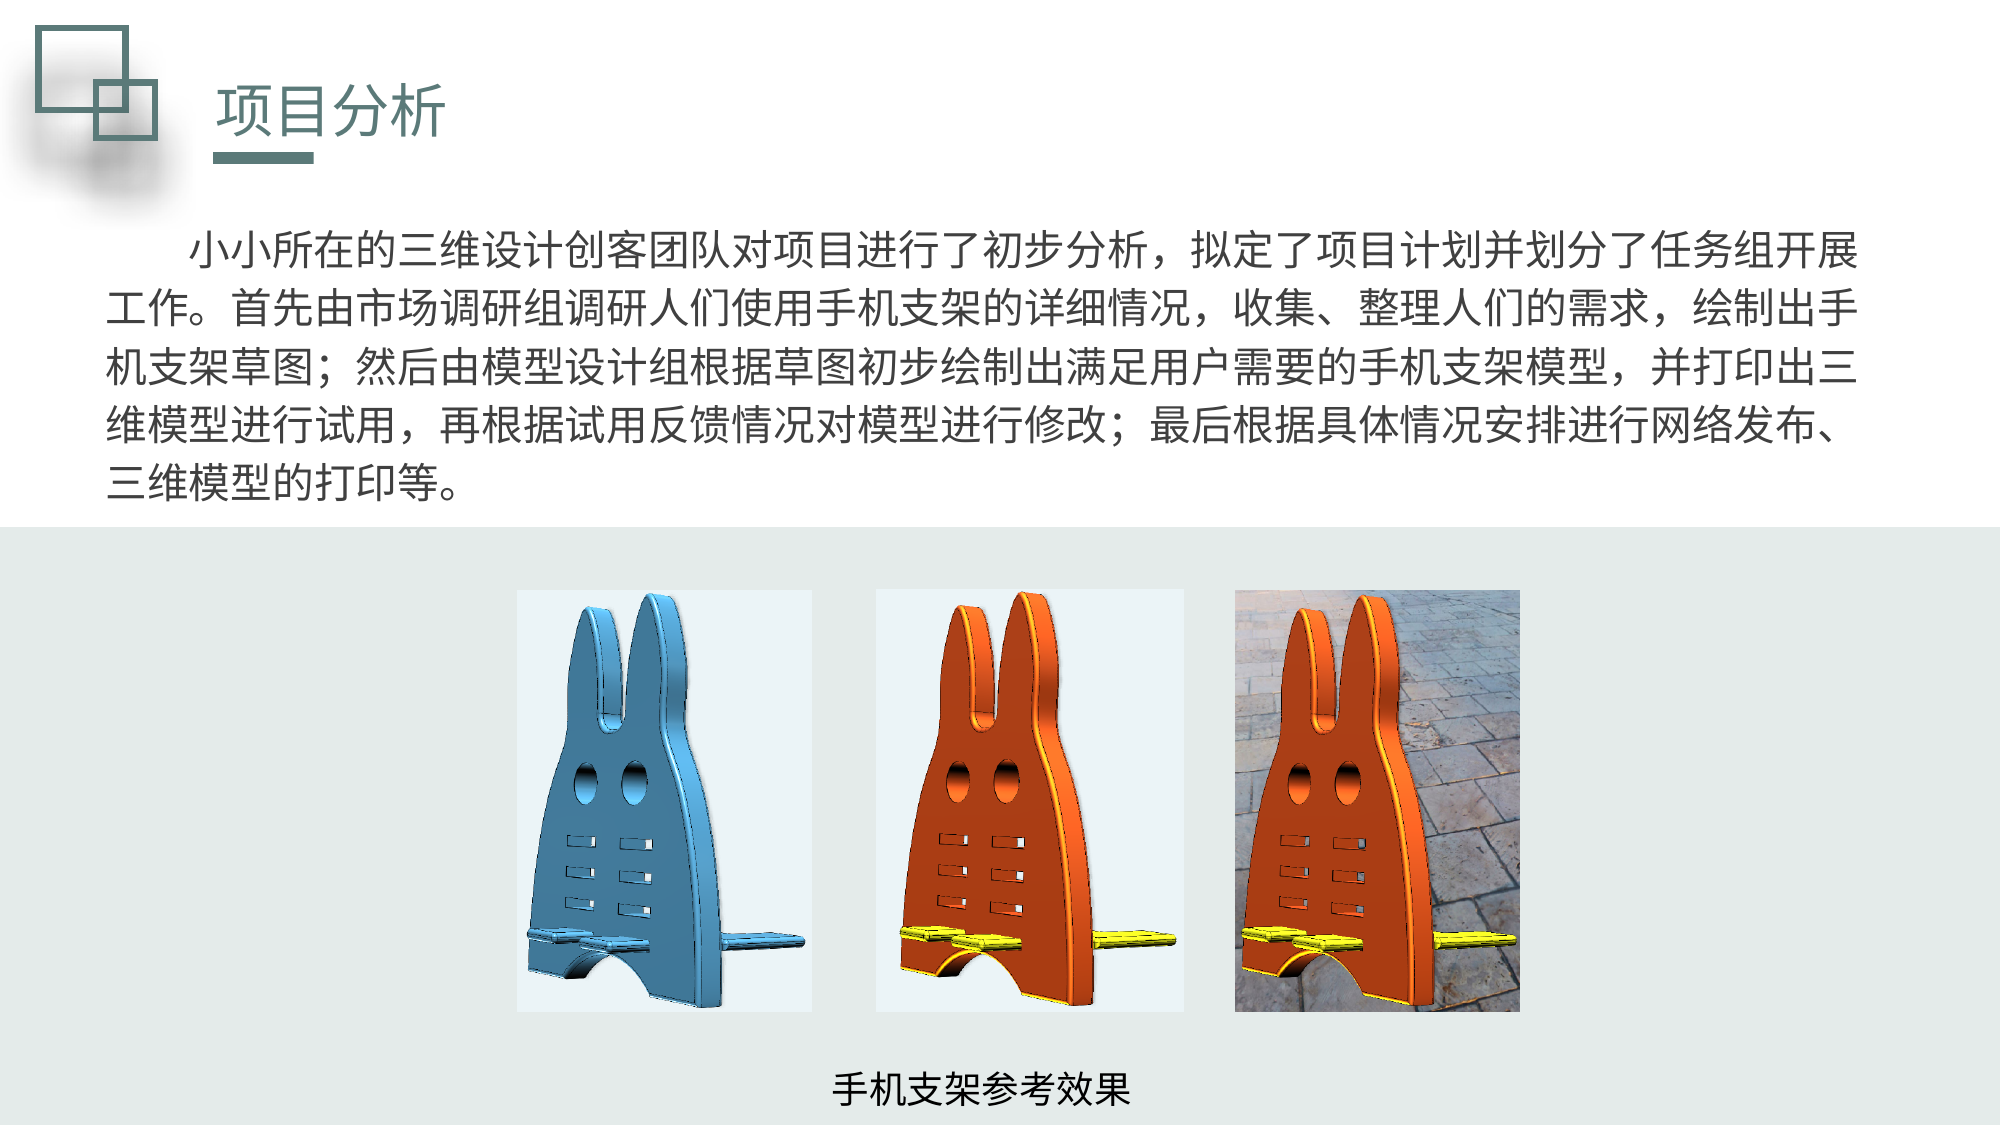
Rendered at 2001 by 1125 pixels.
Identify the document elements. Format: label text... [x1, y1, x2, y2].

text_box 手机支架参考效果 [816, 1058, 1183, 1119]
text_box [517, 589, 1520, 1012]
text_box 小小所在的三维设计创客团队对项目进行了初步分析，拟定了项目计划并划分了任务组开展工作。首先由市场调研组调研人们使用手机支架的详细情况，收集、整理人们的需求，绘制出手机支架草图；然后由模型设计组根据草图初步绘制出满足用户需要的手机支架模型，并打印出三维模型进行试用，再根据试用反馈情况对模型进行修改；最后根据具体情况安排进行网络发布、三维模型的打印等。 [90, 208, 1914, 515]
text_box [37, 27, 127, 111]
text_box [95, 81, 156, 139]
text_box [0, 526, 2000, 1125]
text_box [173, 66, 481, 164]
